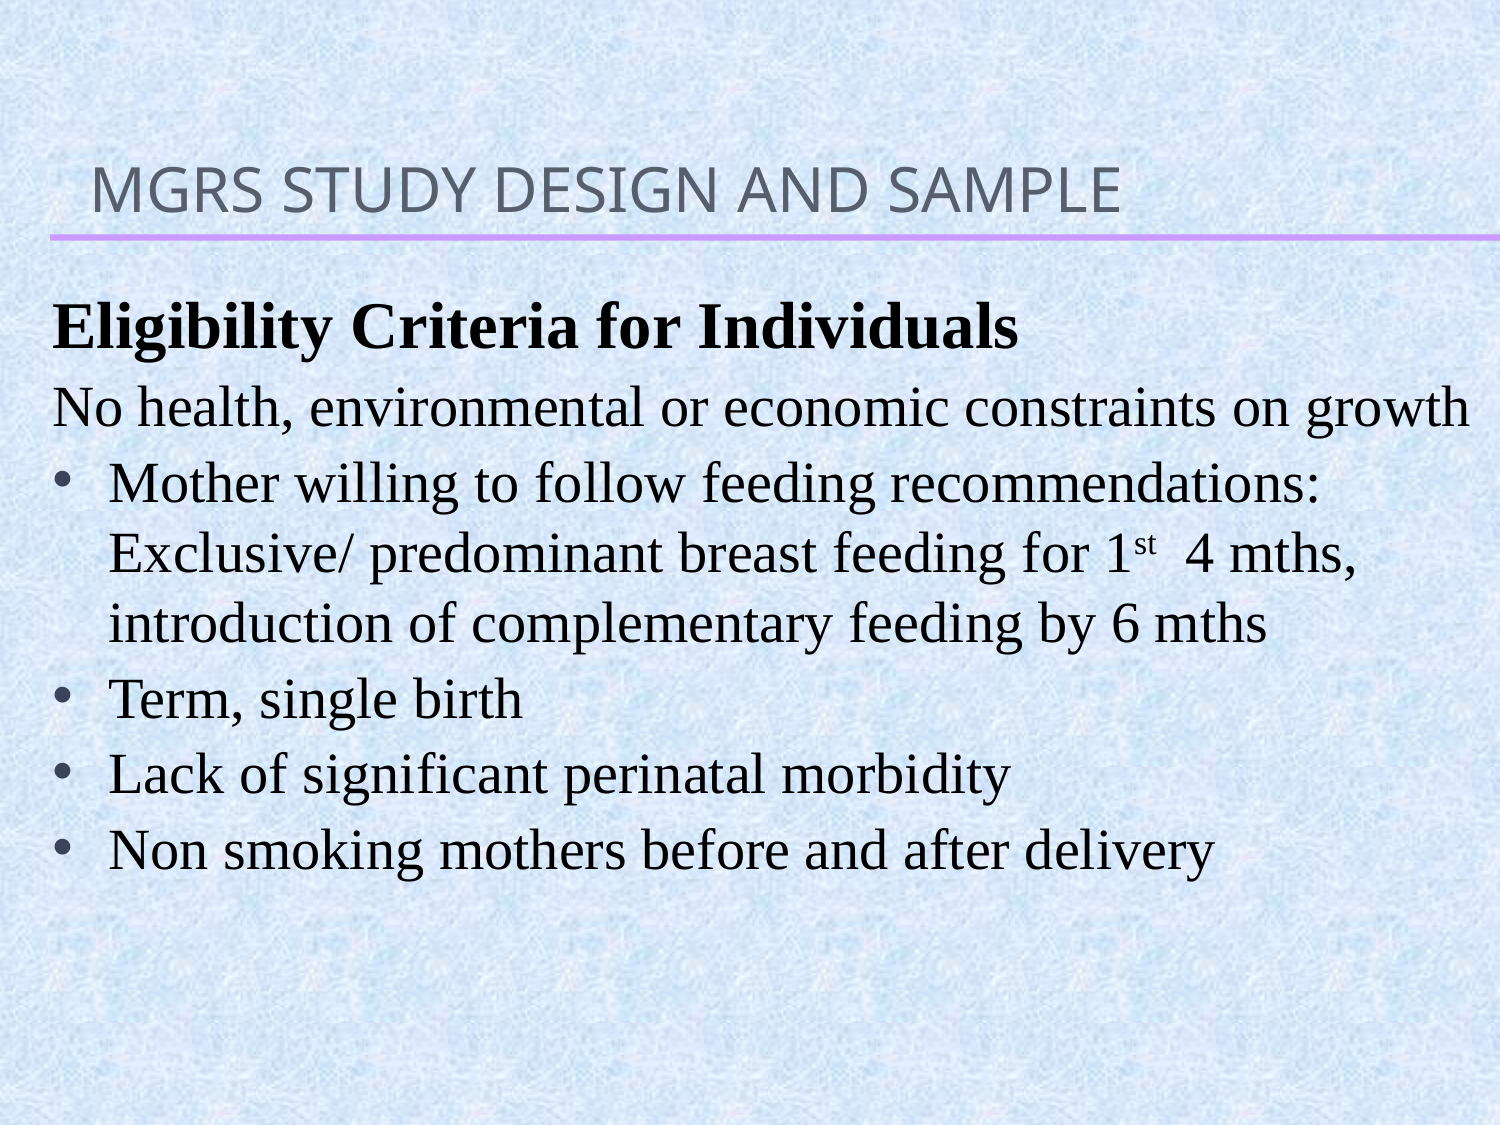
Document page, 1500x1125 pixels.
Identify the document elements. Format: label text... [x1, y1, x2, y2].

title MGRS Study Design and Sample [75, 45, 1300, 233]
picture [0, 0, 1500, 1125]
text_box Eligibility Criteria for Individuals No health, environmental or economic constraints on growth Mother willing to follow feeding recommendations: Exclusive/ predominant breast feeding for 1st 4 mths, introduction of complementary feeding by 6 mths Term, single birth Lack of significant perinatal morbidity Non smoking mothers before and after delivery [37, 275, 1500, 1063]
